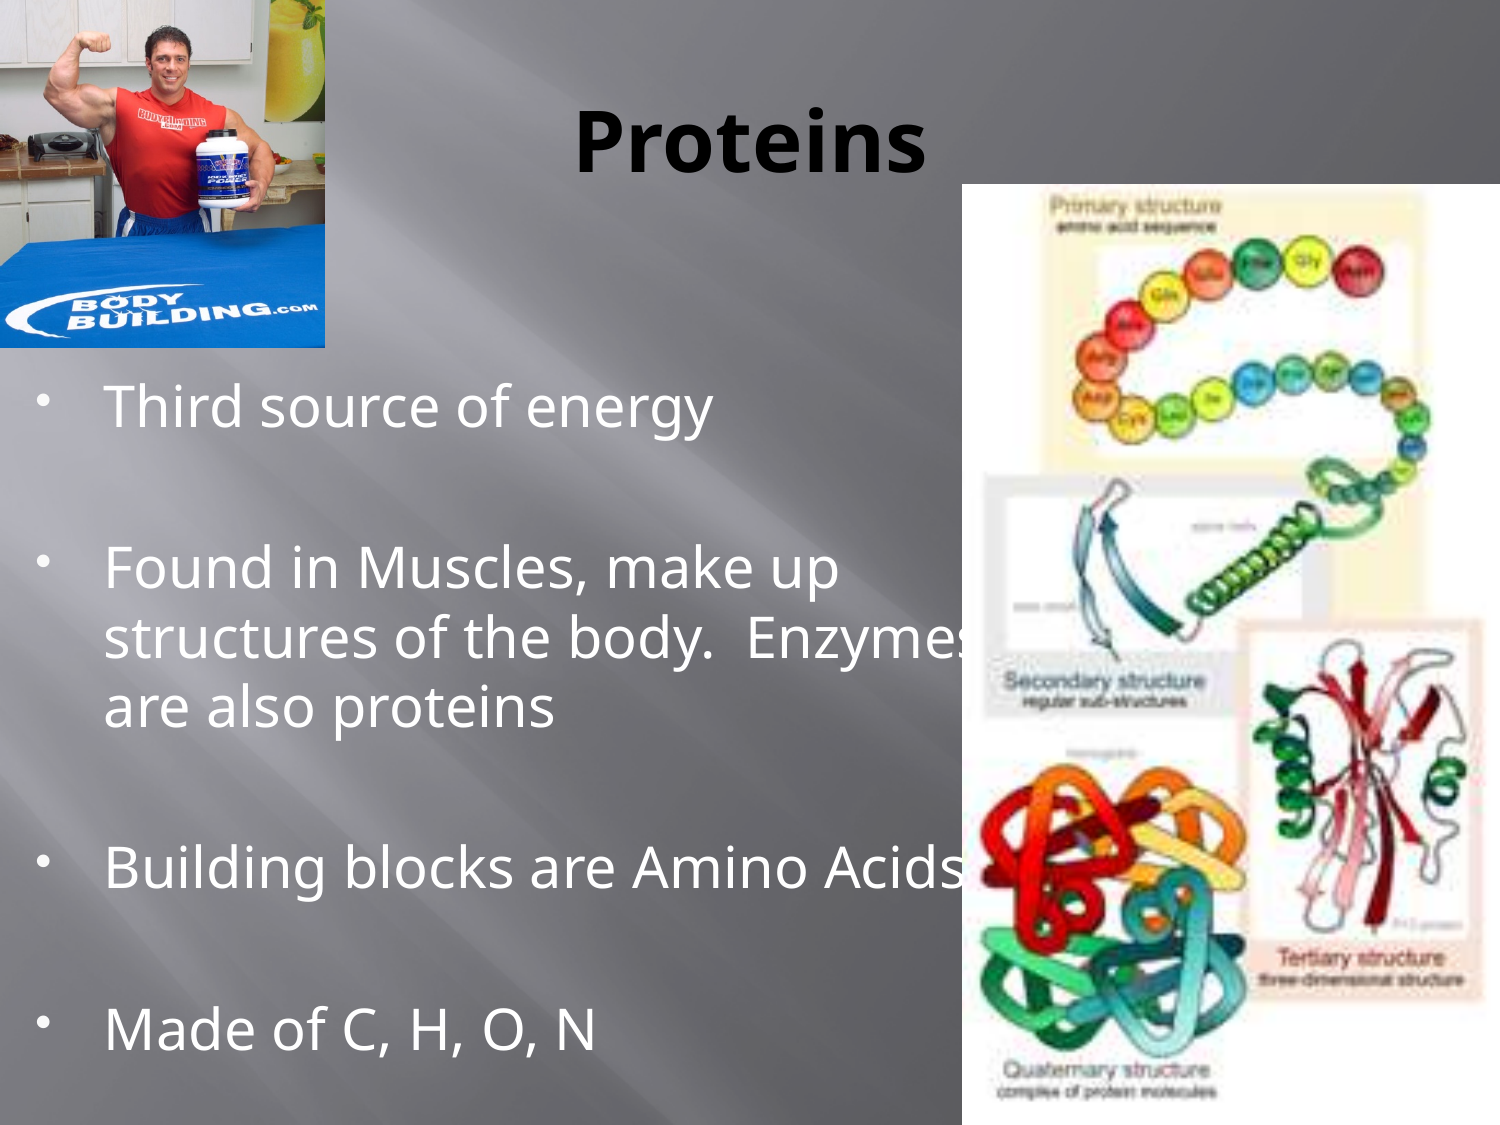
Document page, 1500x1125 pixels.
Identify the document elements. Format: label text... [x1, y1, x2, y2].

picture [962, 184, 1500, 1125]
list Third source of energy Found in Muscles, make up structures of the body. Enzymes are also proteins Building blocks are Amino Acids Made of C, H, O, N [0, 362, 962, 1073]
title Proteins [368, 45, 1425, 233]
picture [0, 0, 326, 348]
